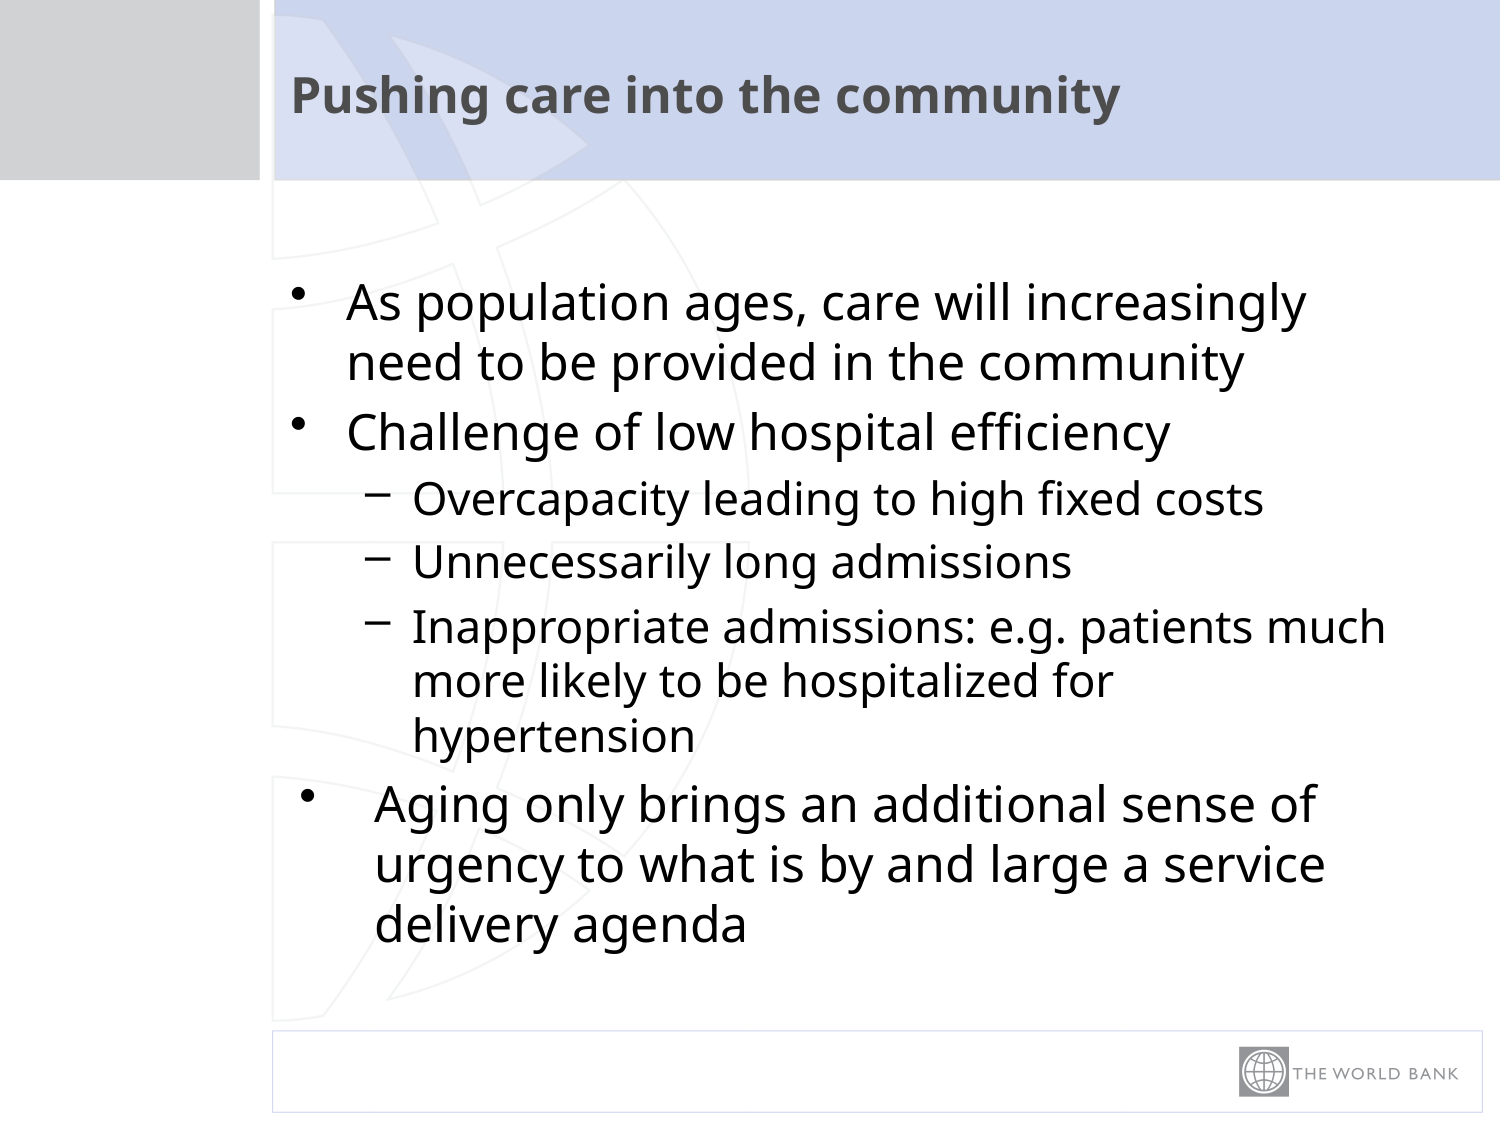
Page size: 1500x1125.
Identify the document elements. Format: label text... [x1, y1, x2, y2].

list As population ages, care will increasingly need to be provided in the community Challenge of low hospital efficiency Overcapacity leading to high fixed costs Unnecessarily long admissions Inappropriate admissions: e.g. patients much more likely to be hospitalized for hypertension Aging only brings an additional sense of urgency to what is by and large a service delivery agenda [275, 262, 1425, 1005]
title Pushing care into the community [274, 0, 1500, 188]
picture [0, 0, 1500, 1125]
